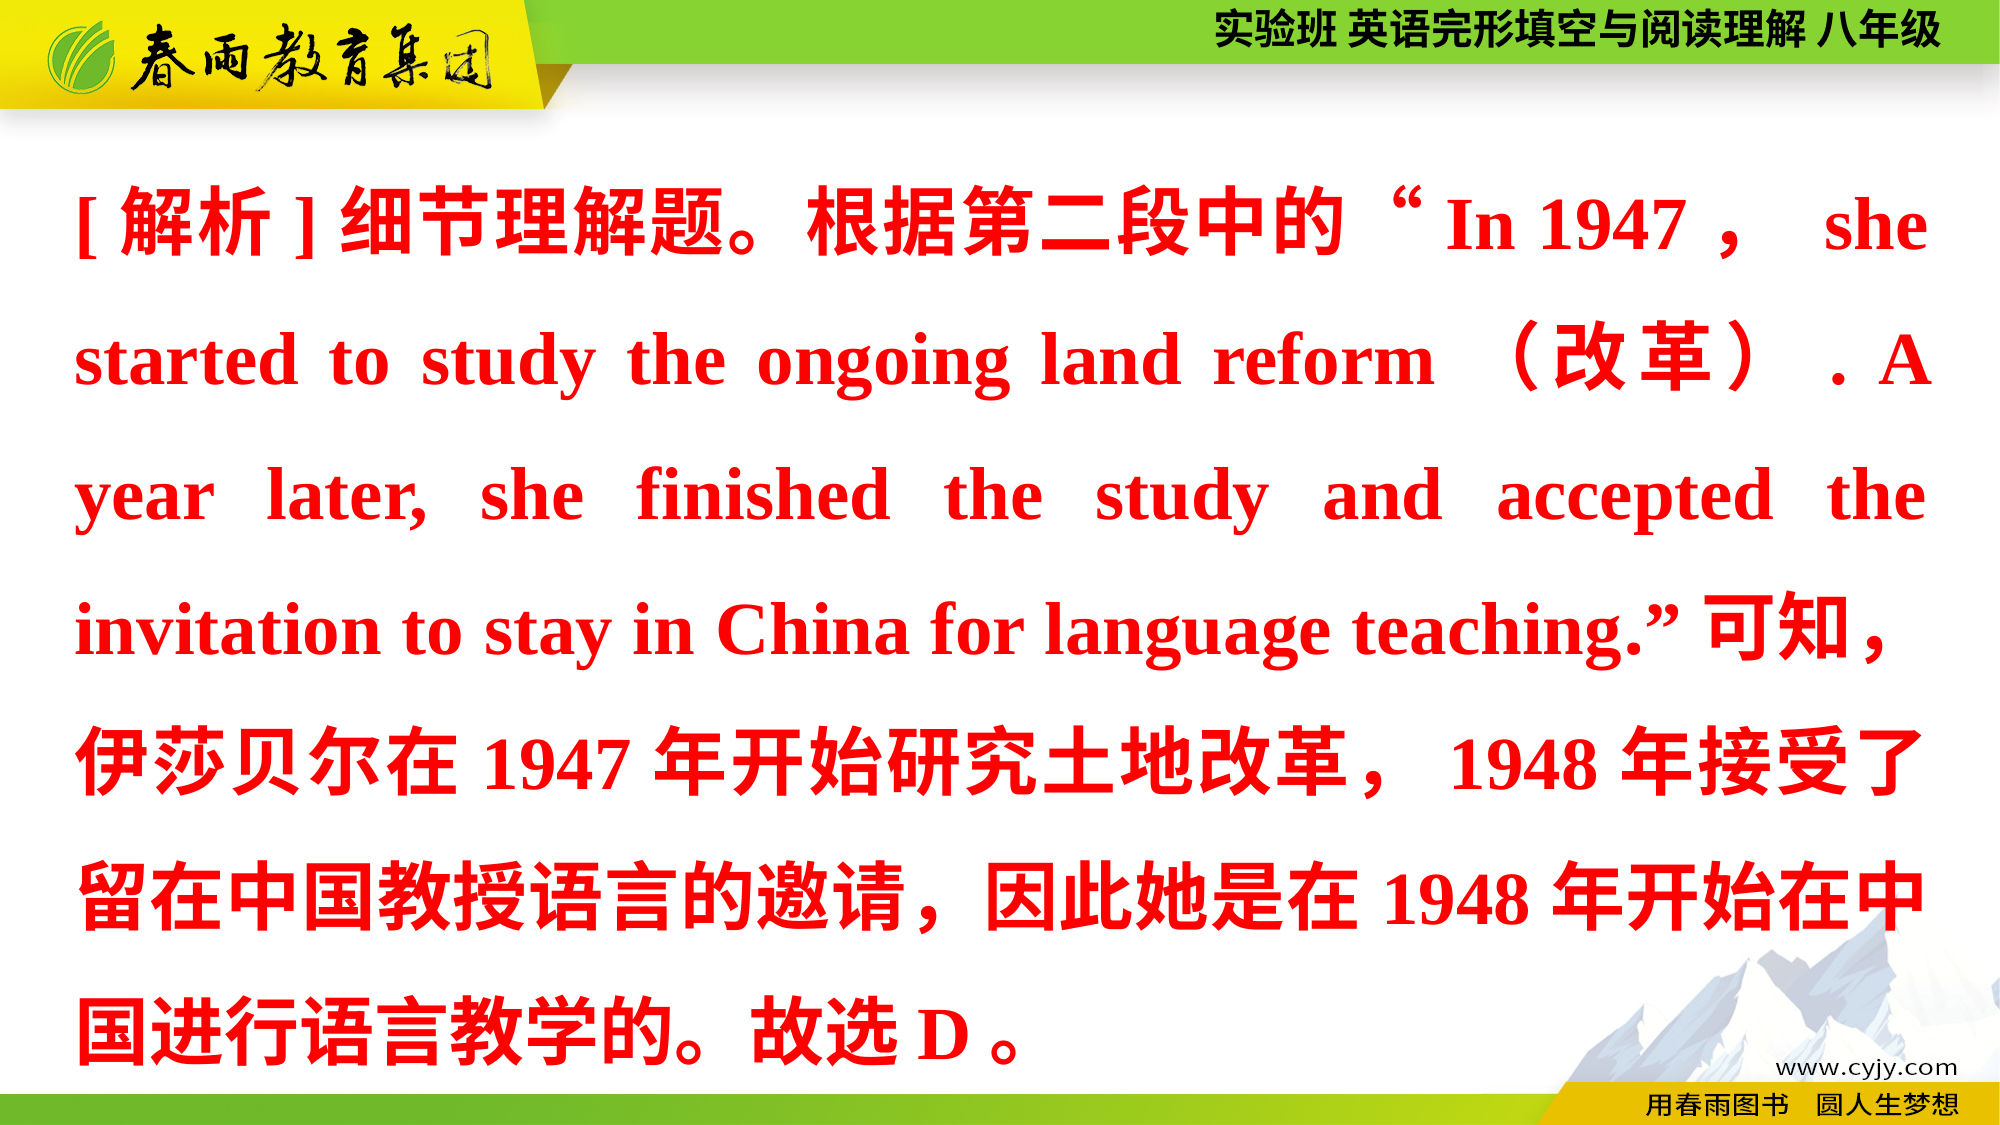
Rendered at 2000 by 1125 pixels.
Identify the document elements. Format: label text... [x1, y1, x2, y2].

list [解析]细节理解题。根据第二段中的“In 1947， she started to study the ongoing land reform（改革）. A year later, she finished the study and accepted the invitation to stay in China for language teaching.”可知，伊莎贝尔在1947年开始研究土地改革，1948年接受了留在中国教授语言的邀请，因此她是在1948年开始在中国进行语言教学的。故选D。 [59, 122, 1944, 1092]
picture [0, 0, 2000, 1125]
